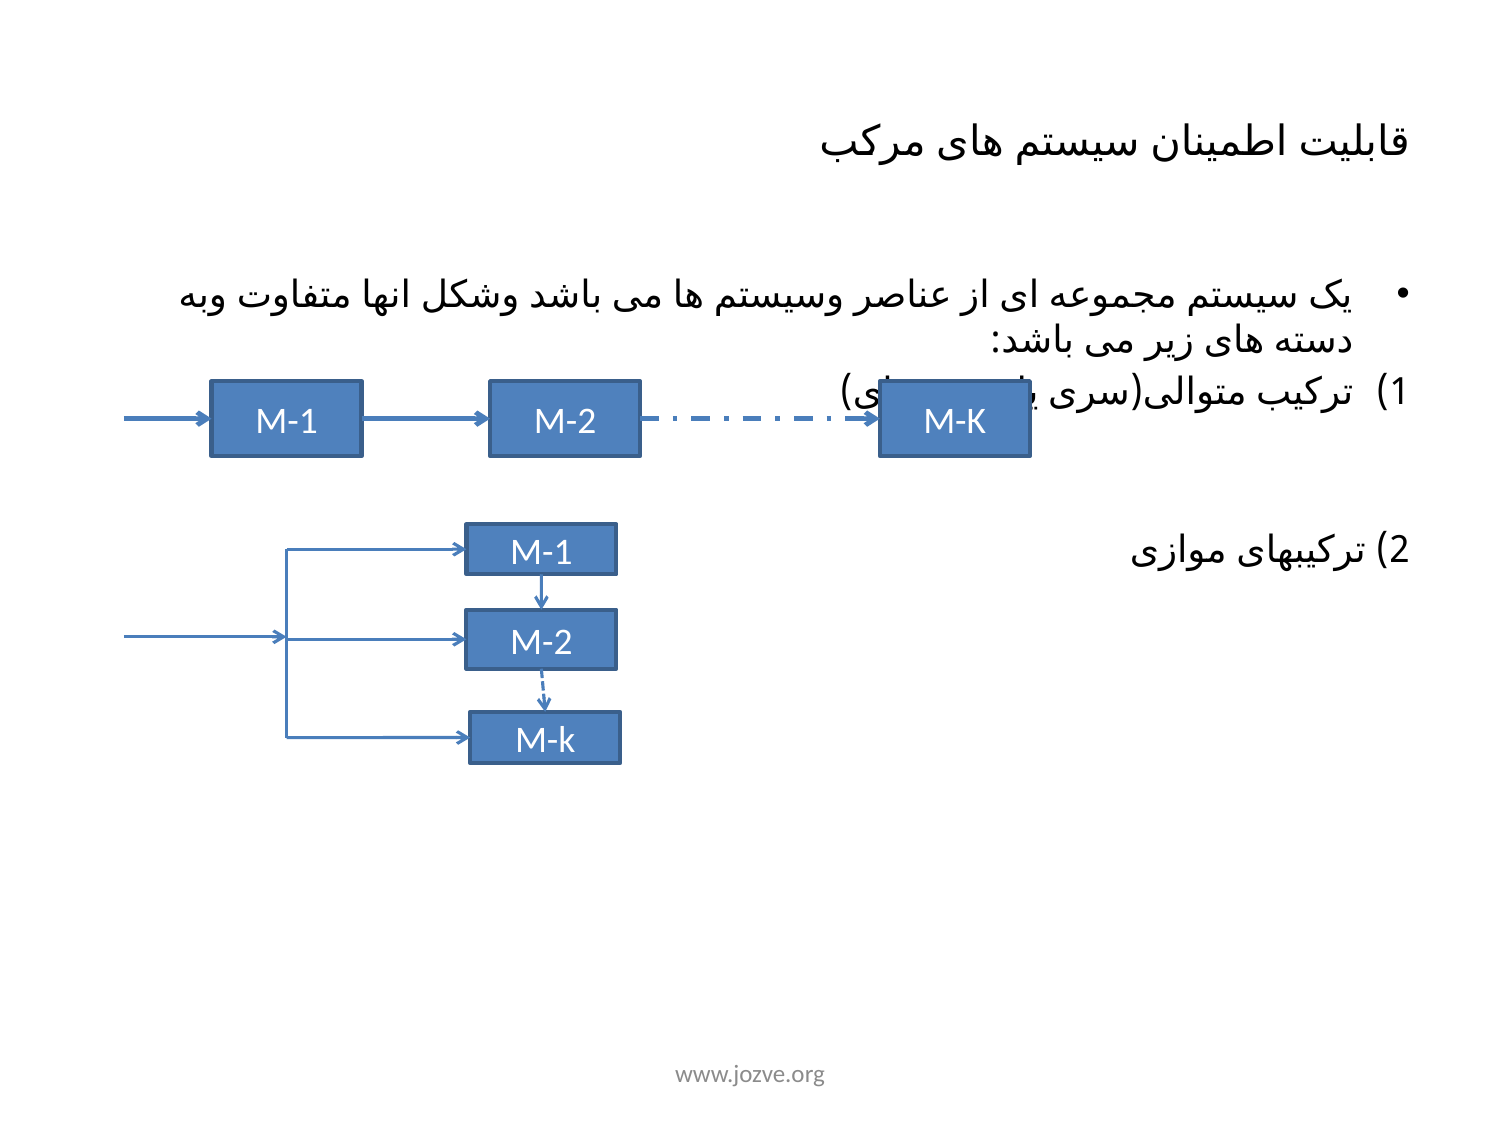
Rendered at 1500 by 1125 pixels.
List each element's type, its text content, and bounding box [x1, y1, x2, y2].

list یک سیستم مجموعه ای از عناصر وسیستم ها می باشد وشکل انها متفاوت وبه دسته های زیر می باشد: ترکیب متوالی(سری یا زنجیره ای) 2) ترکیبهای موازی [75, 262, 1425, 1005]
title قابلیت اطمینان سیستم های مرکب [75, 45, 1425, 233]
text_box M-1 [464, 522, 618, 576]
footer www.jozve.org [512, 1042, 988, 1103]
text_box M-2 [464, 608, 618, 671]
text_box M-K [878, 379, 1032, 458]
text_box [541, 668, 546, 713]
text_box M-k [468, 710, 622, 765]
text_box M-1 [209, 379, 364, 458]
text_box M-2 [488, 379, 642, 458]
